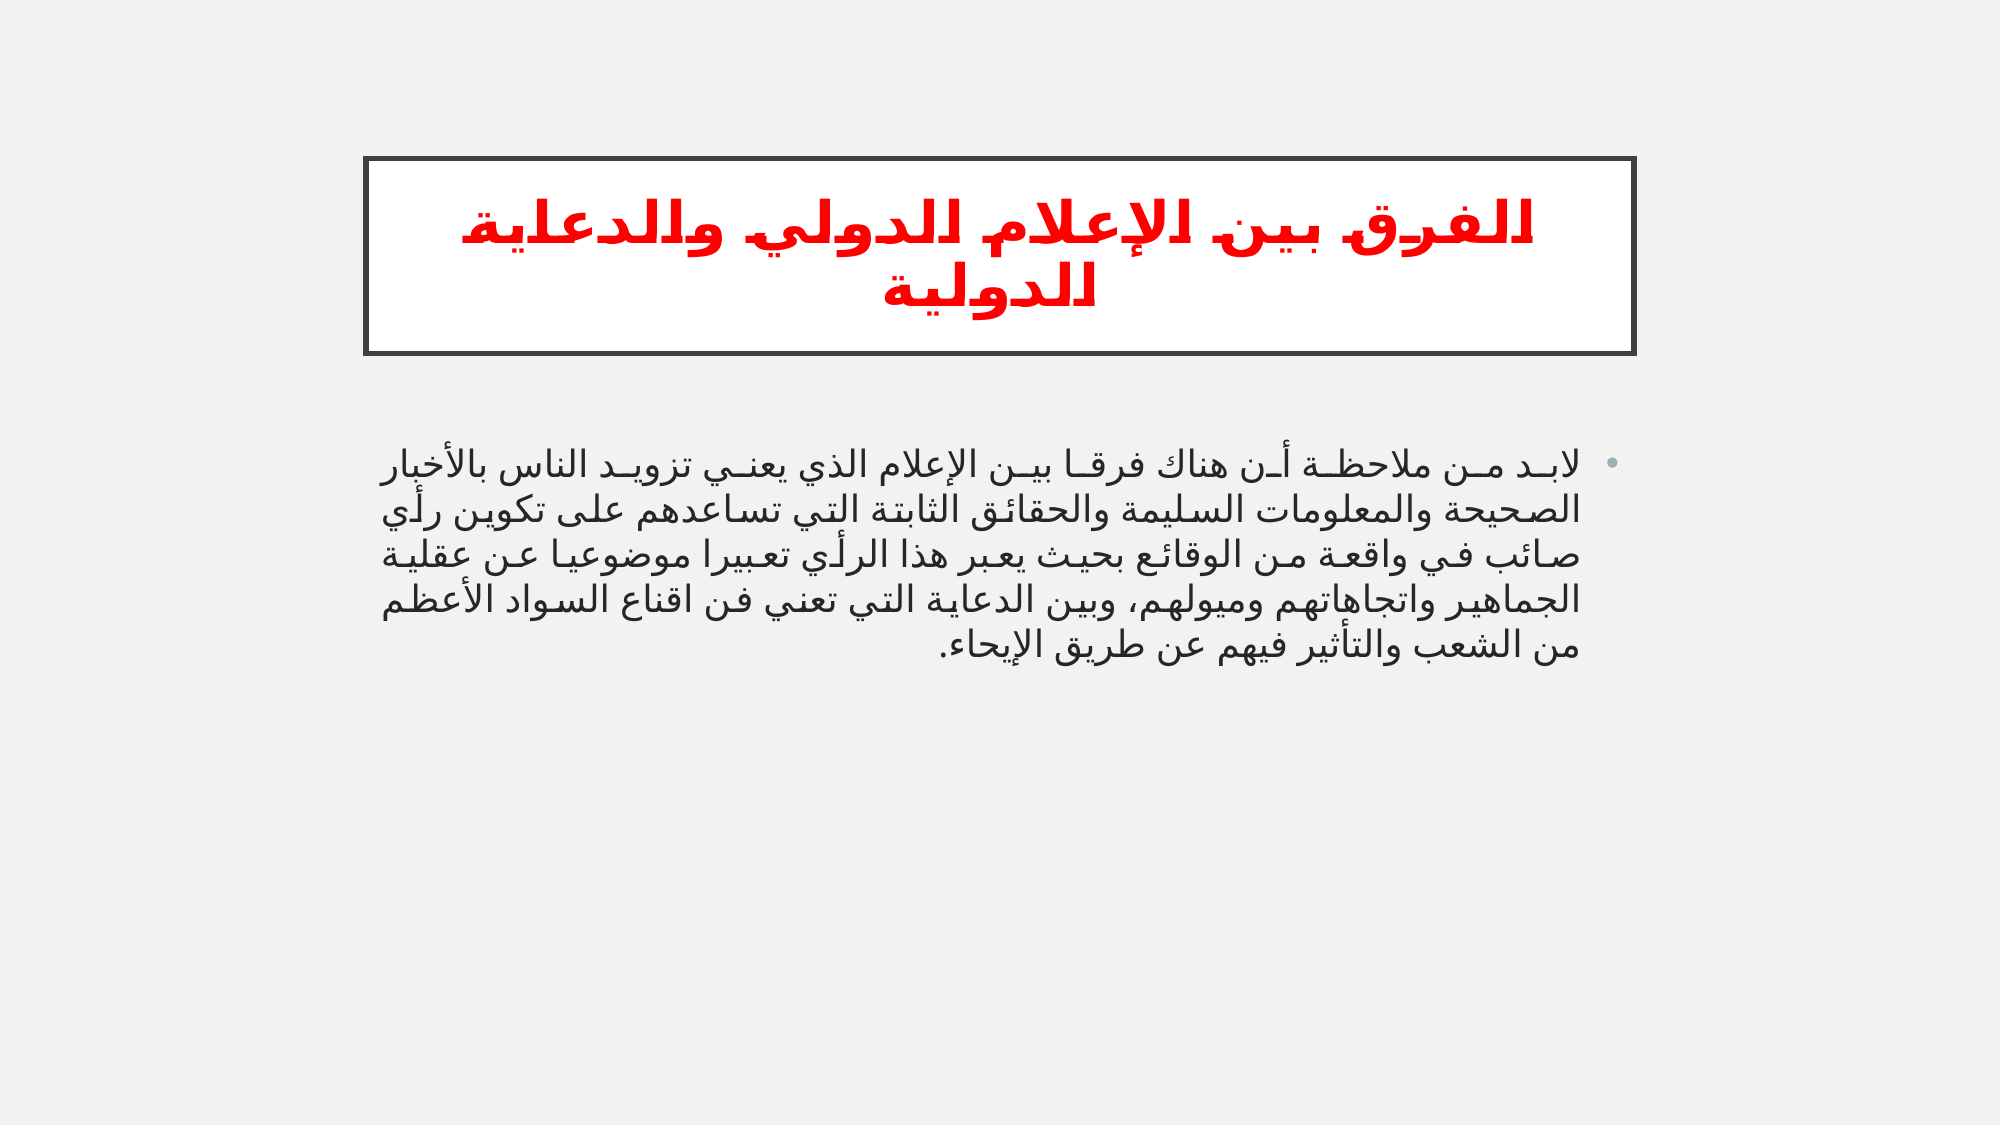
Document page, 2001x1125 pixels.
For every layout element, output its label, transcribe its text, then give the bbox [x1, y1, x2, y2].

title الفرق بين الإعلام الدولي والدعاية الدولية [363, 156, 1637, 356]
list لابد من ملاحظة أن هناك فرقا بين الإعلام الذي يعني تزويد الناس بالأخبار الصحيحة والمعلومات السليمة والحقائق الثابتة التي تساعدهم على تكوين رأي صائب في واقعة من الوقائع بحيث يعبر هذا الرأي تعبيرا موضوعيا عن عقلية الجماهير واتجاهاتهم وميولهم، وبين الدعاية التي تعني فن اقناع السواد الأعظم من الشعب والتأثير فيهم عن طريق الإيحاء. [366, 432, 1634, 942]
